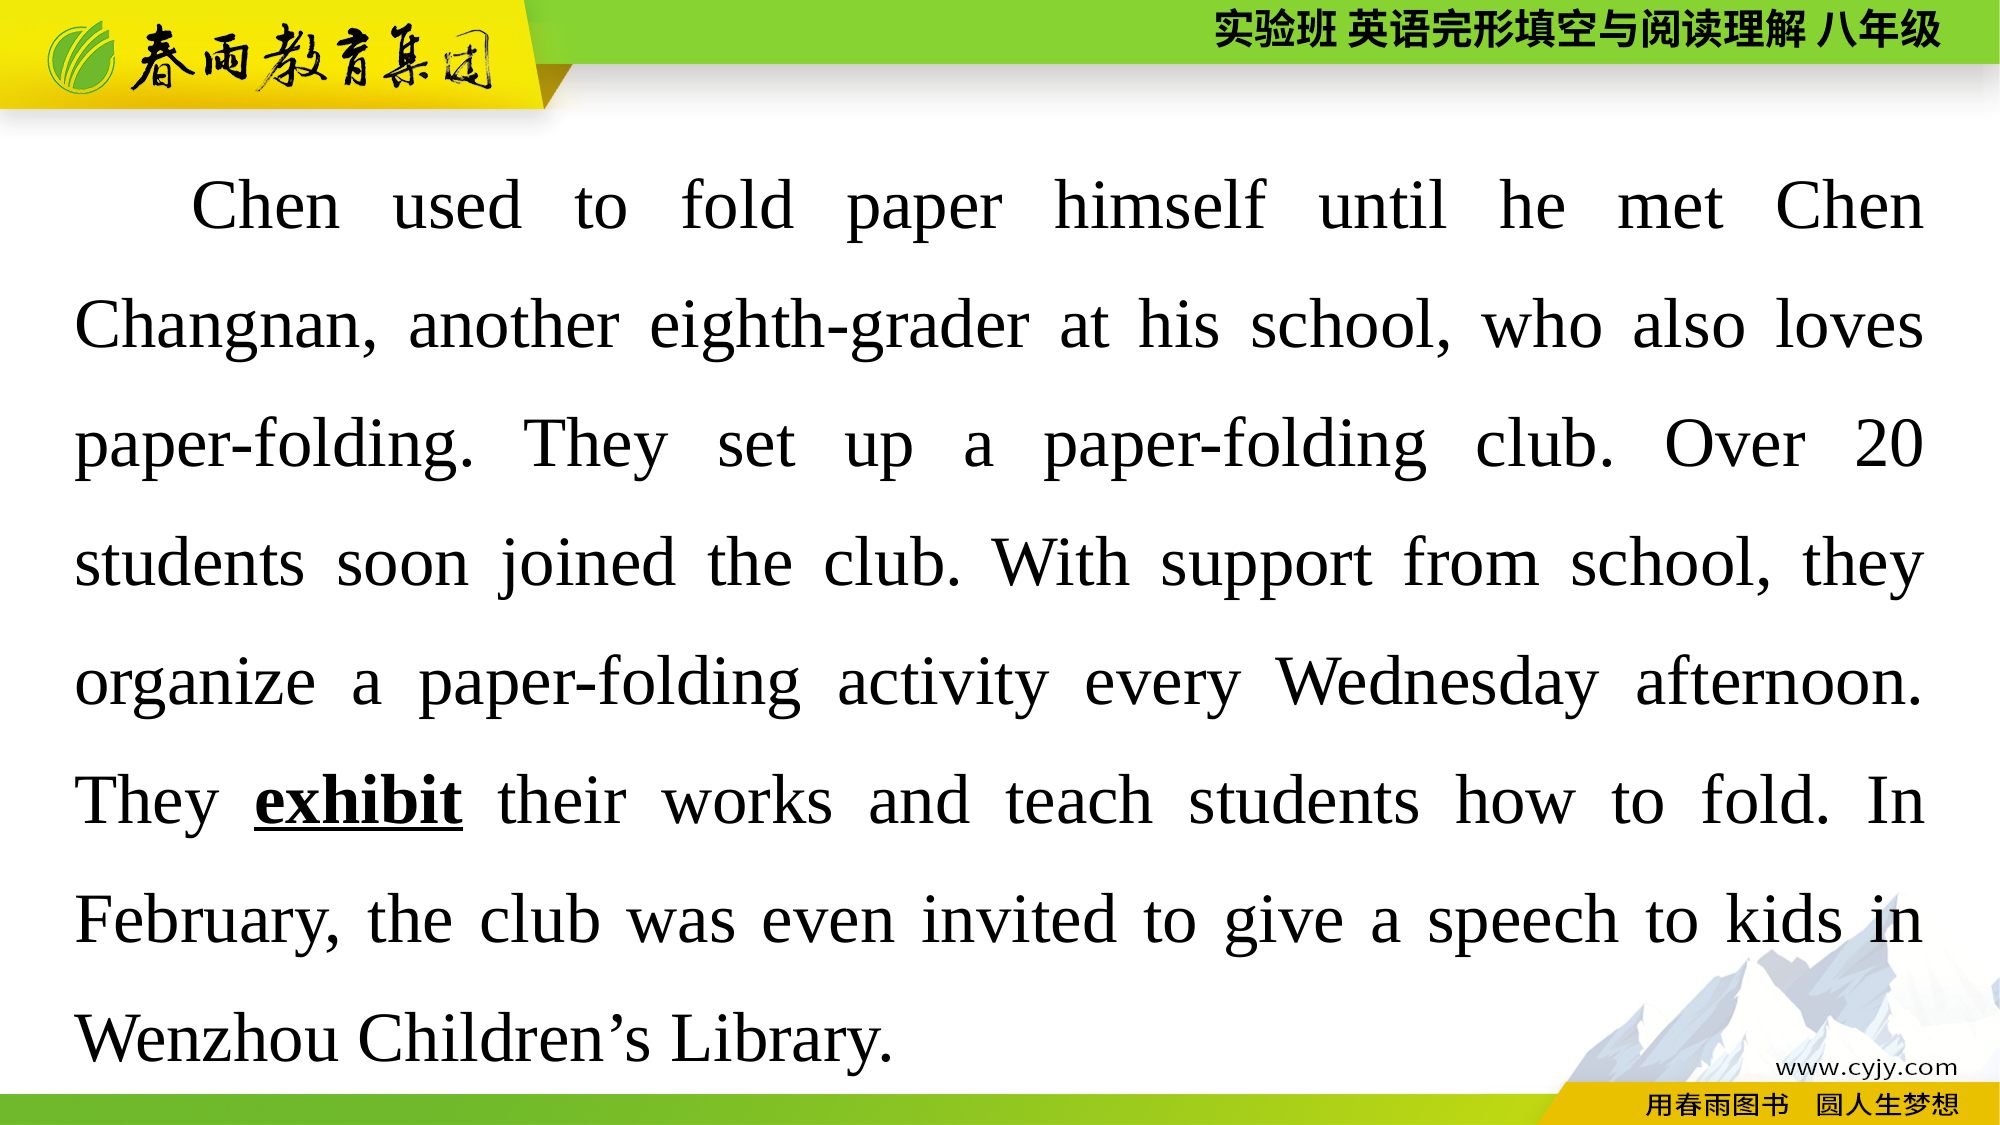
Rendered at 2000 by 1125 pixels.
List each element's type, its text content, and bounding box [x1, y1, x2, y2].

list Chen used to fold paper himself until he met Chen Changnan, another eighth-grader at his school, who also loves paper-folding. They set up a paper-folding club. Over 20 students soon joined the club. With support from school, they organize a paper-folding activity every Wednesday afternoon. They exhibit their works and teach students how to fold. In February, the club was even invited to give a speech to kids in Wenzhou Children’s Library. [59, 116, 1944, 1080]
picture [0, 0, 2000, 1125]
